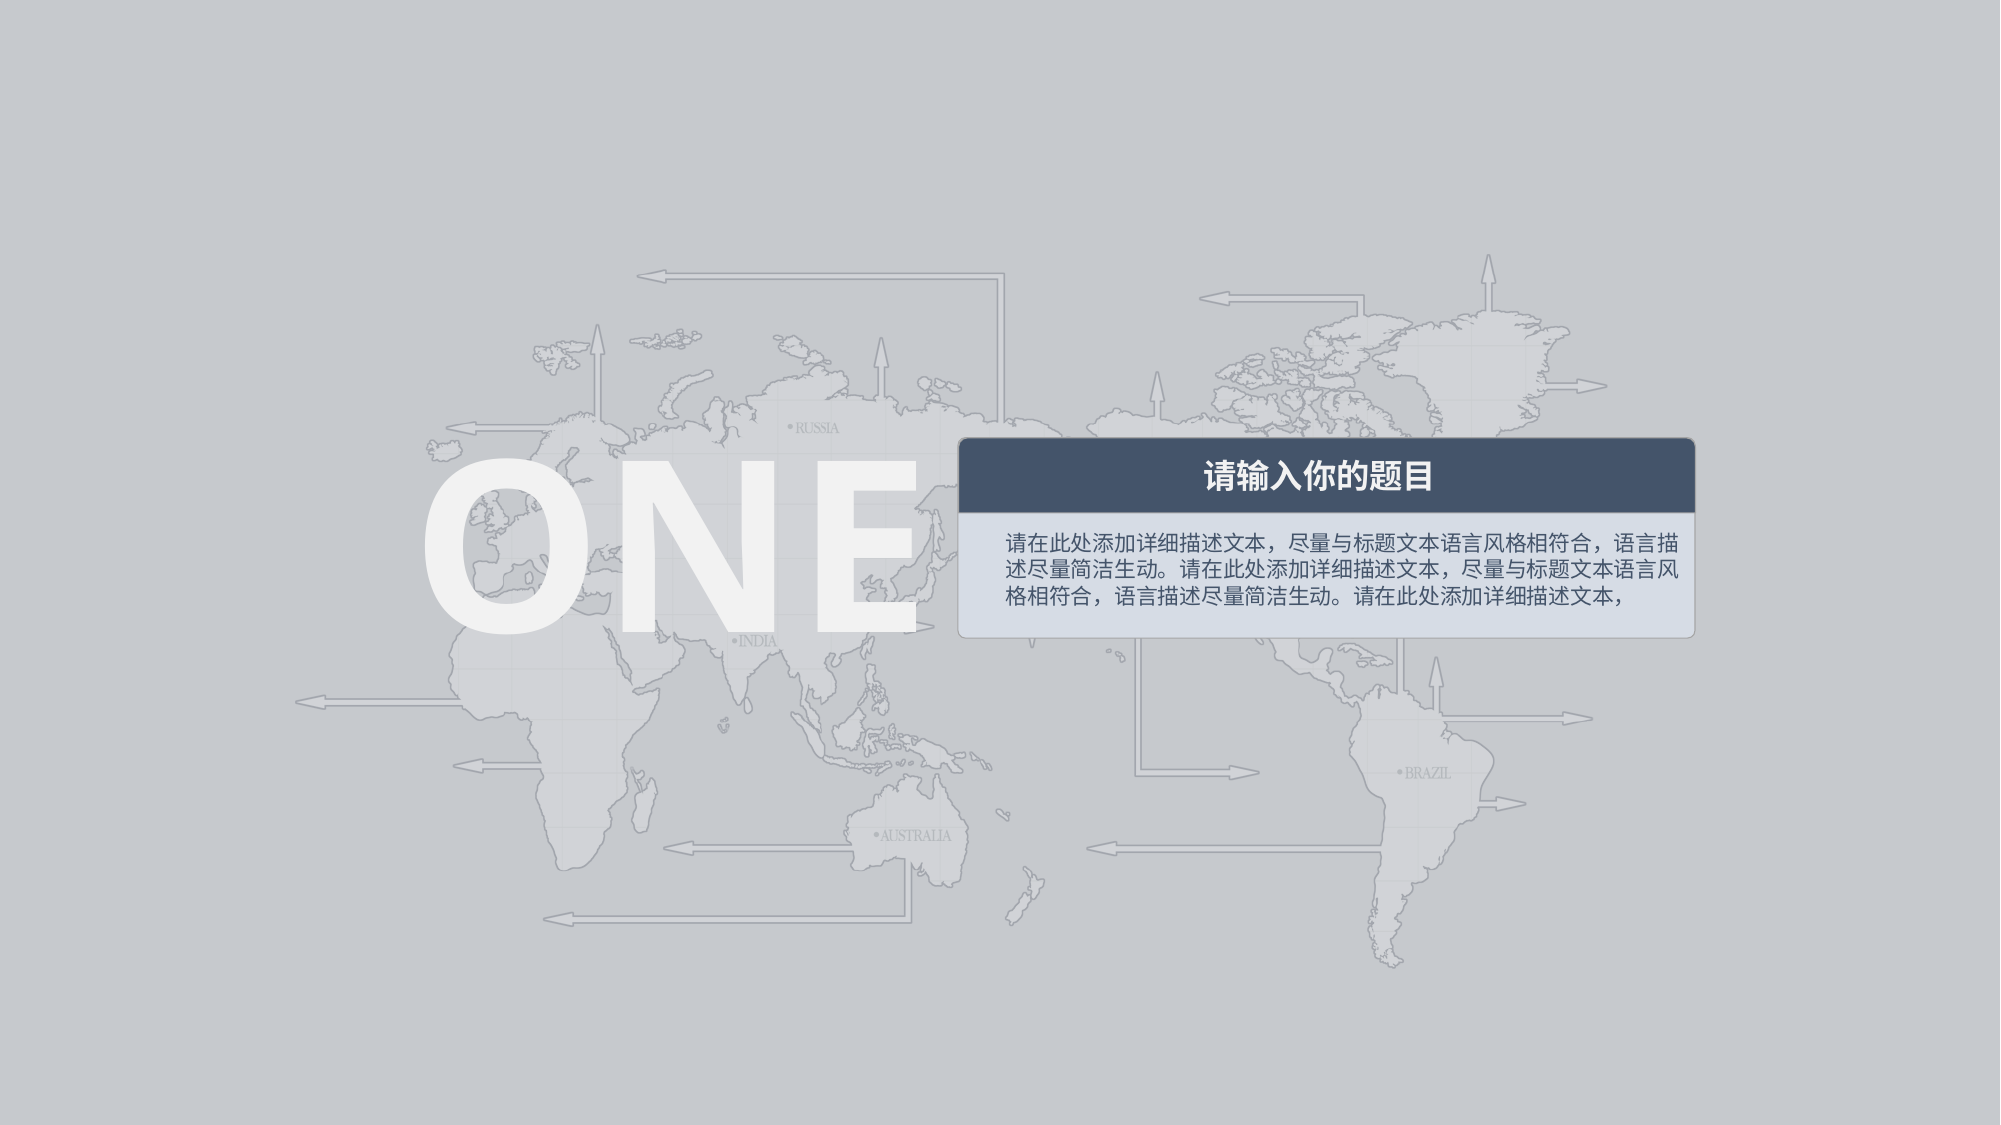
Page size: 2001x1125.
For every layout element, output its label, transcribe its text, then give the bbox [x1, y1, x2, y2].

text_box ONE [396, 385, 946, 688]
text_box [186, 125, 1776, 1021]
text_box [957, 437, 1696, 639]
